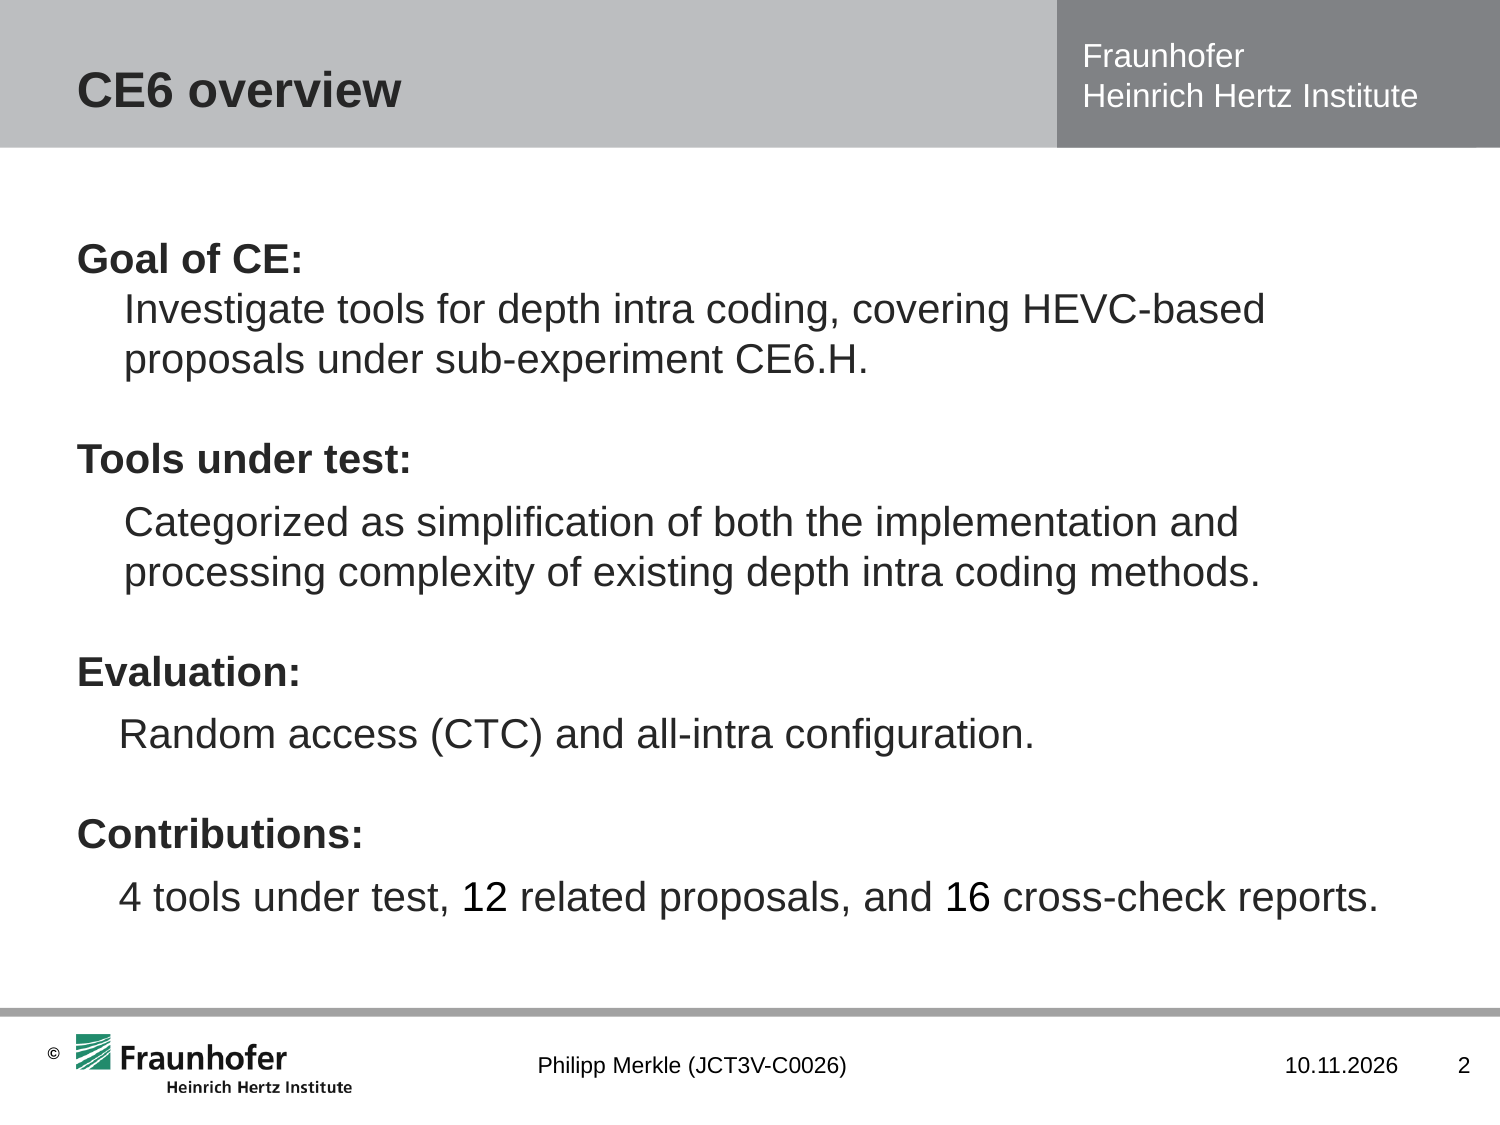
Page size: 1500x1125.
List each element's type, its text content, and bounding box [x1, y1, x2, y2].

footer Philipp Merkle (JCT3V-C0026) [442, 1034, 1008, 1094]
title CE6 overview [76, 58, 1022, 118]
slide_number 2 [1394, 1034, 1471, 1094]
list Goal of CE: Investigate tools for depth intra coding, covering HEVC-based proposals under sub-experiment CE6.H. Tools under test: Categorized as simplification of both the implementation and processing complexity of existing depth intra coding methods. Evaluation: Random access (CTC) and all-intra configuration. Contributions: 4 tools under test, 12 related proposals, and 16 cross-check reports. [76, 231, 1424, 973]
picture [76, 1034, 352, 1093]
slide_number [1019, 1034, 1394, 1094]
